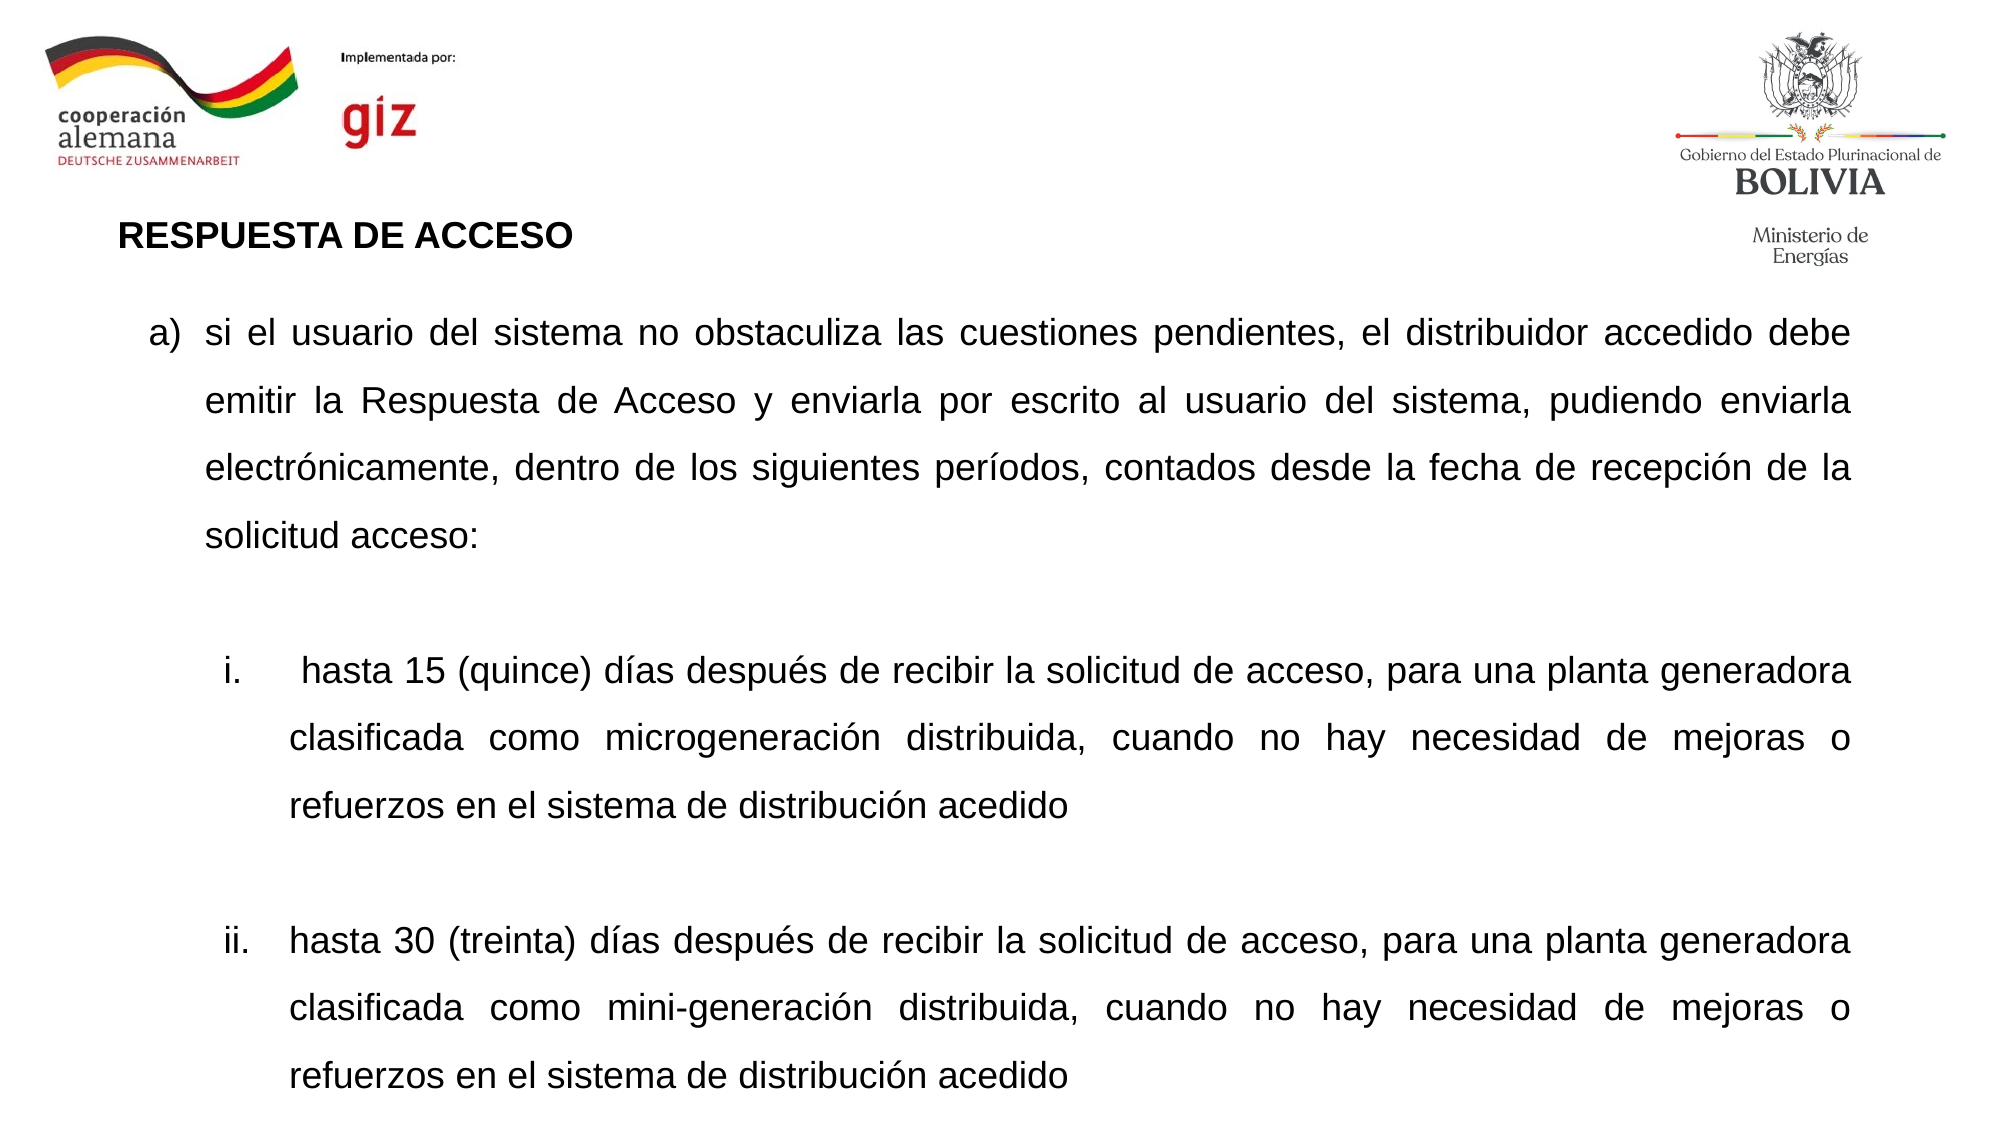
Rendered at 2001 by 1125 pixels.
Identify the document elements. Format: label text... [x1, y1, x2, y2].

text_box si el usuario del sistema no obstaculiza las cuestiones pendientes, el distribuidor accedido debe emitir la Respuesta de Acceso y enviarla por escrito al usuario del sistema, pudiendo enviarla electrónicamente, dentro de los siguientes períodos, contados desde la fecha de recepción de la solicitud acceso: hasta 15 (quince) días después de recibir la solicitud de acceso, para una planta generadora clasificada como microgeneración distribuida, cuando no hay necesidad de mejoras o refuerzos en el sistema de distribución acedido hasta 30 (treinta) días después de recibir la solicitud de acceso, para una planta generadora clasificada como mini-generación distribuida, cuando no hay necesidad de mejoras o refuerzos en el sistema de distribución acedido [133, 278, 1866, 1104]
picture [16, 0, 483, 199]
text_box RESPUESTA DE ACCESO [102, 200, 590, 263]
picture [1643, 0, 1978, 296]
